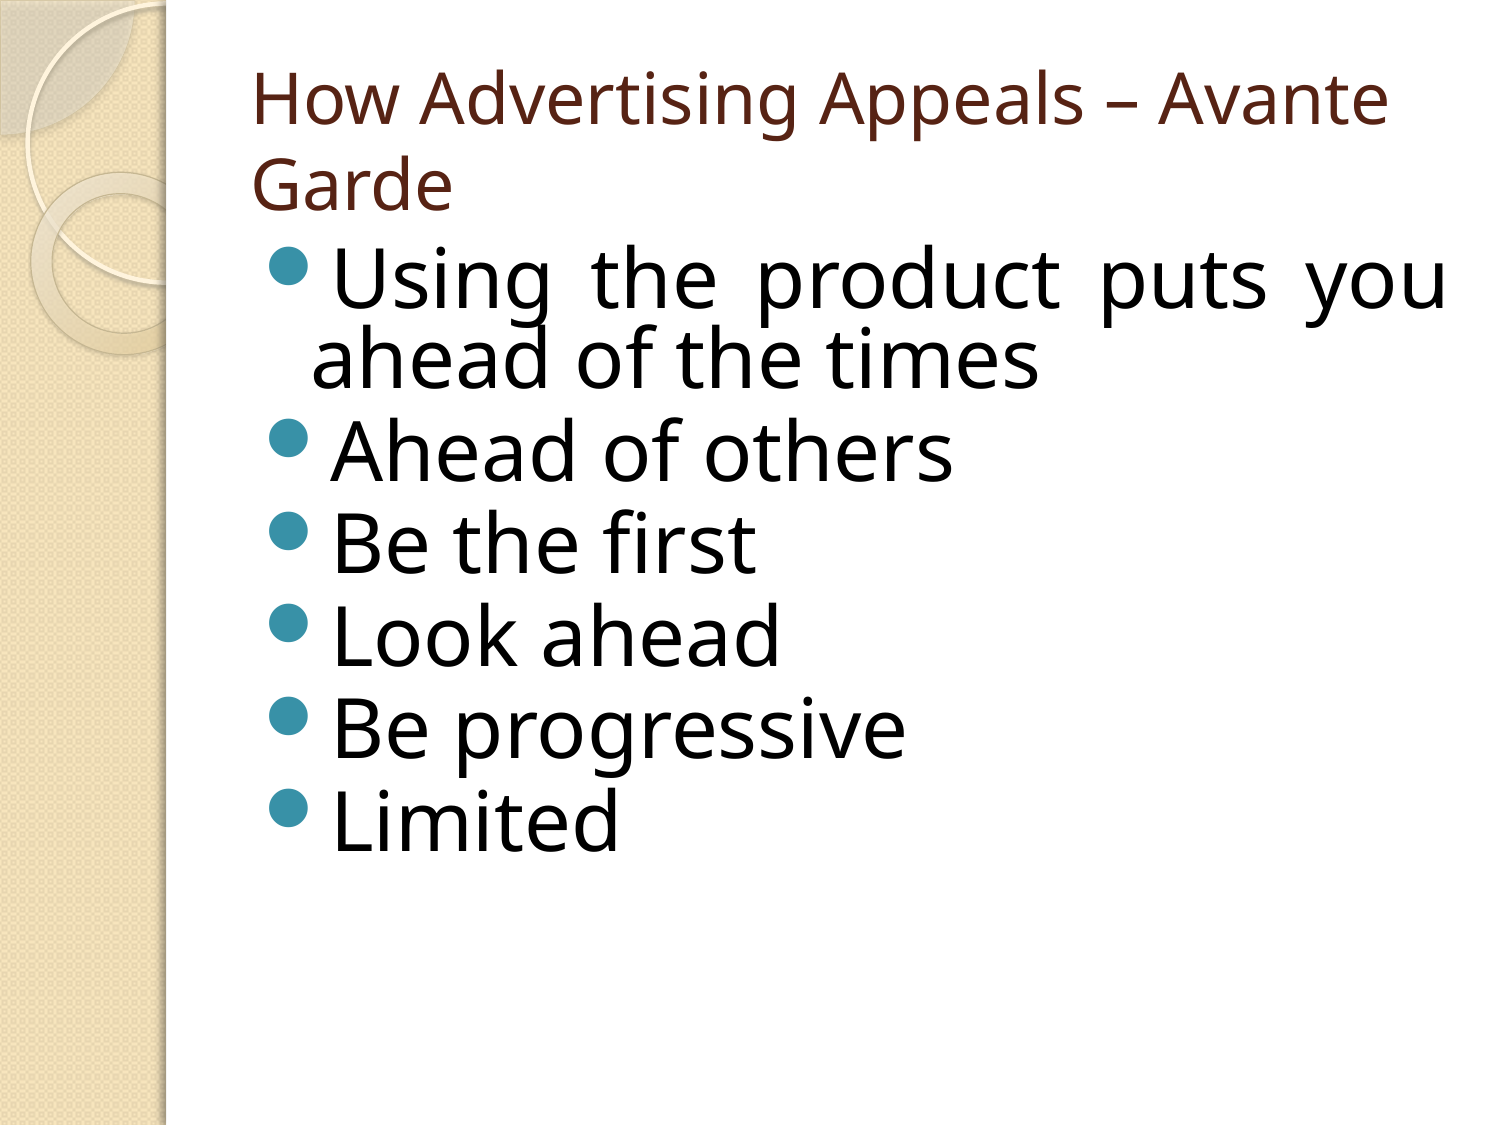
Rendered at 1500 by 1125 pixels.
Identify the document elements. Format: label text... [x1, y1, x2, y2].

title How Advertising Appeals – Avante Garde [235, 45, 1466, 233]
list Using the product puts you ahead of the times Ahead of others Be the first Look ahead Be progressive Limited [235, 237, 1466, 1025]
